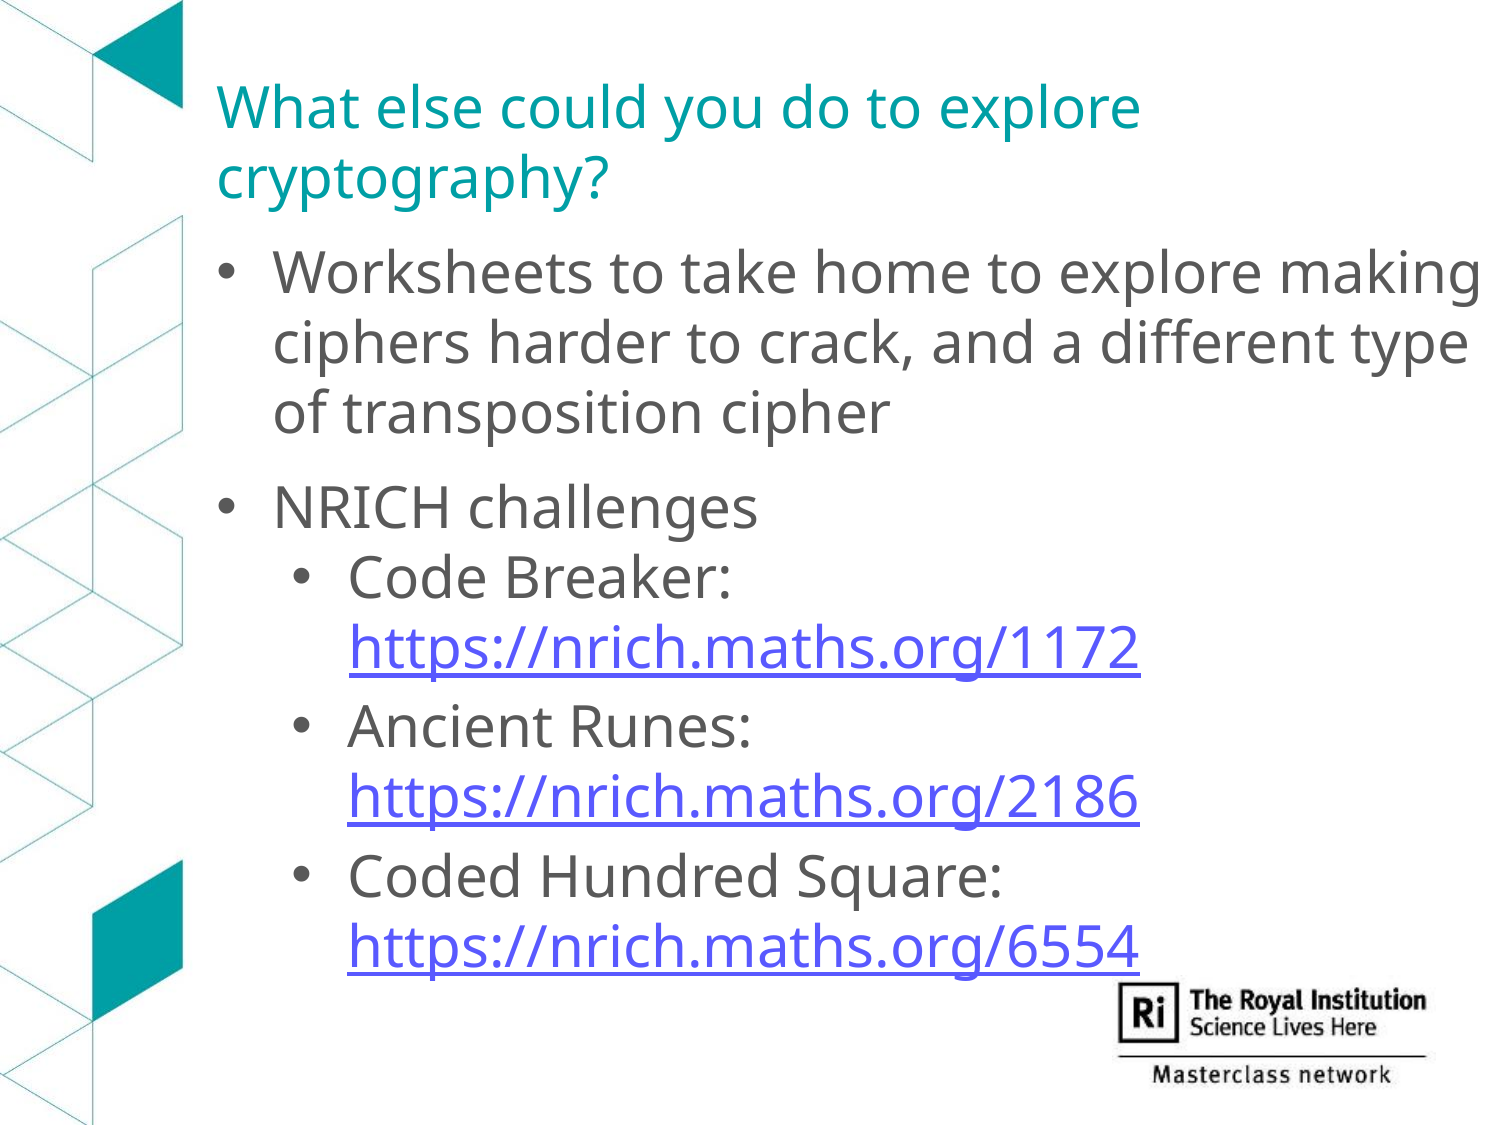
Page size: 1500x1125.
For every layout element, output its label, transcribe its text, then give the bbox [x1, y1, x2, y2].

picture [1112, 996, 1436, 1102]
picture [0, 0, 215, 1125]
text_box What else could you do to explore cryptography? Worksheets to take home to explore making ciphers harder to crack, and a different type of transposition cipher NRICH challenges Code Breaker: https://nrich.maths.org/1172 Ancient Runes: https://nrich.maths.org/2186 Coded Hundred Square: https://nrich.maths.org/6554 [219, 63, 1500, 996]
